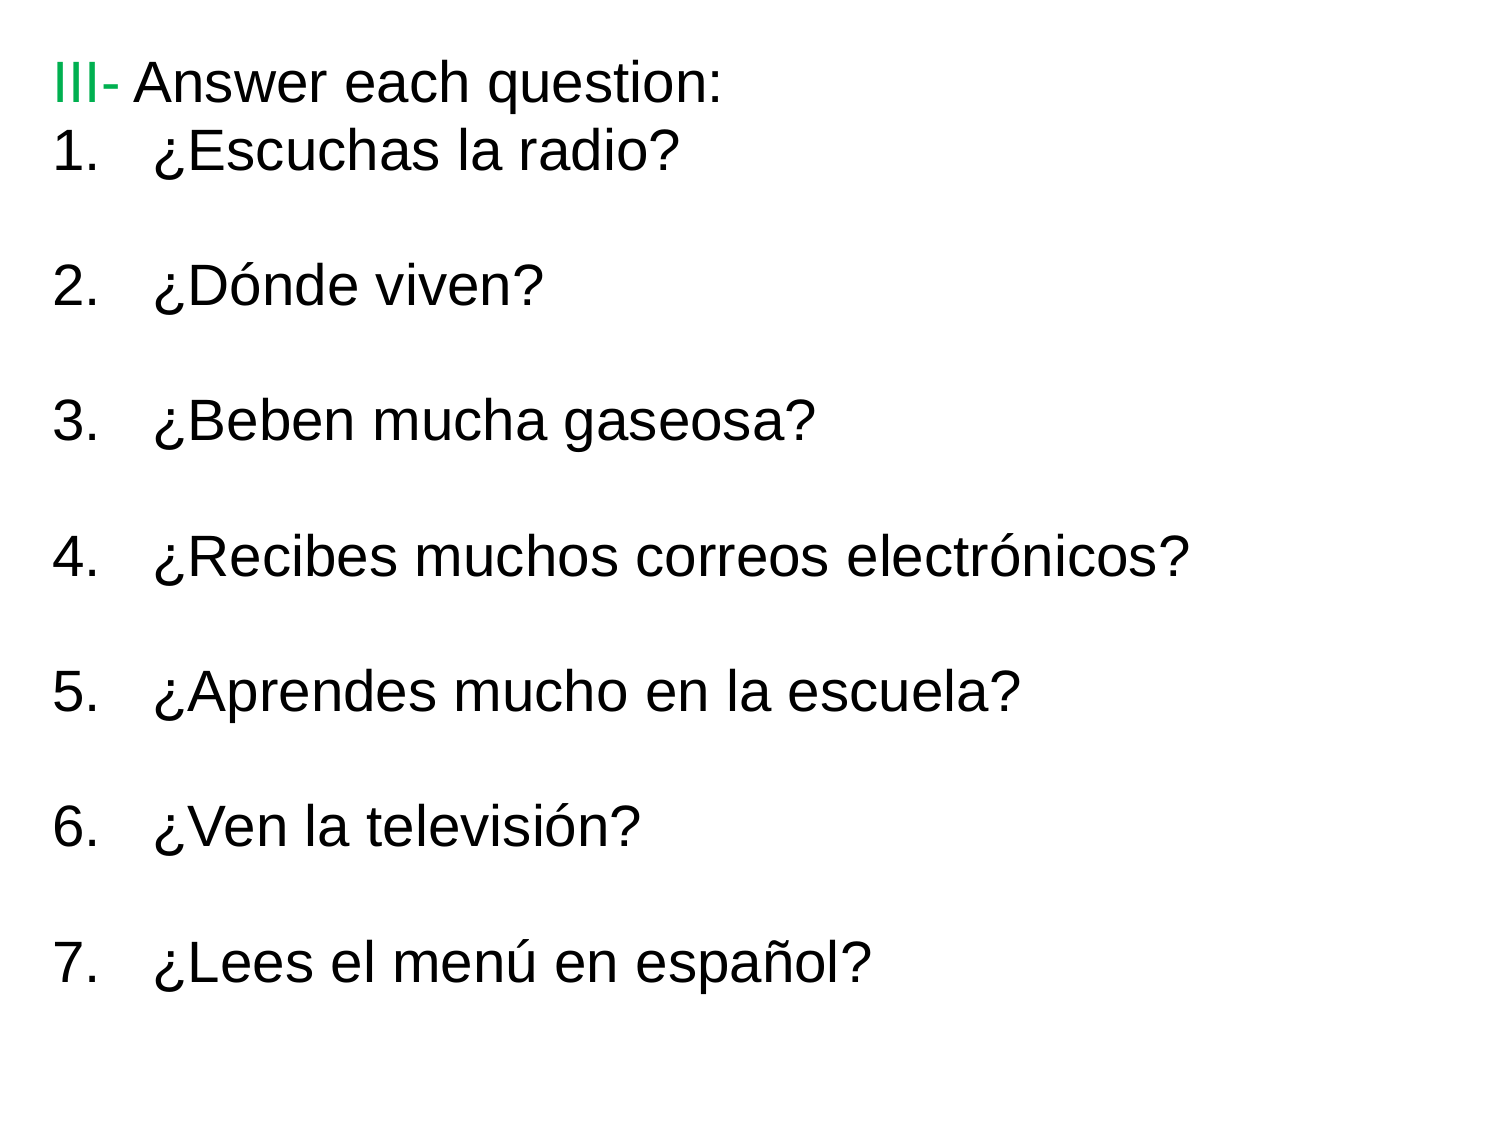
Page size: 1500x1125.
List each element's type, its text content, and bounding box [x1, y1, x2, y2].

list III- Answer each question: ¿Escuchas la radio? ¿Dónde viven? ¿Beben mucha gaseosa? ¿Recibes muchos correos electrónicos? ¿Aprendes mucho en la escuela? ¿Ven la televisión? ¿Lees el menú en español? [37, 50, 1450, 1075]
